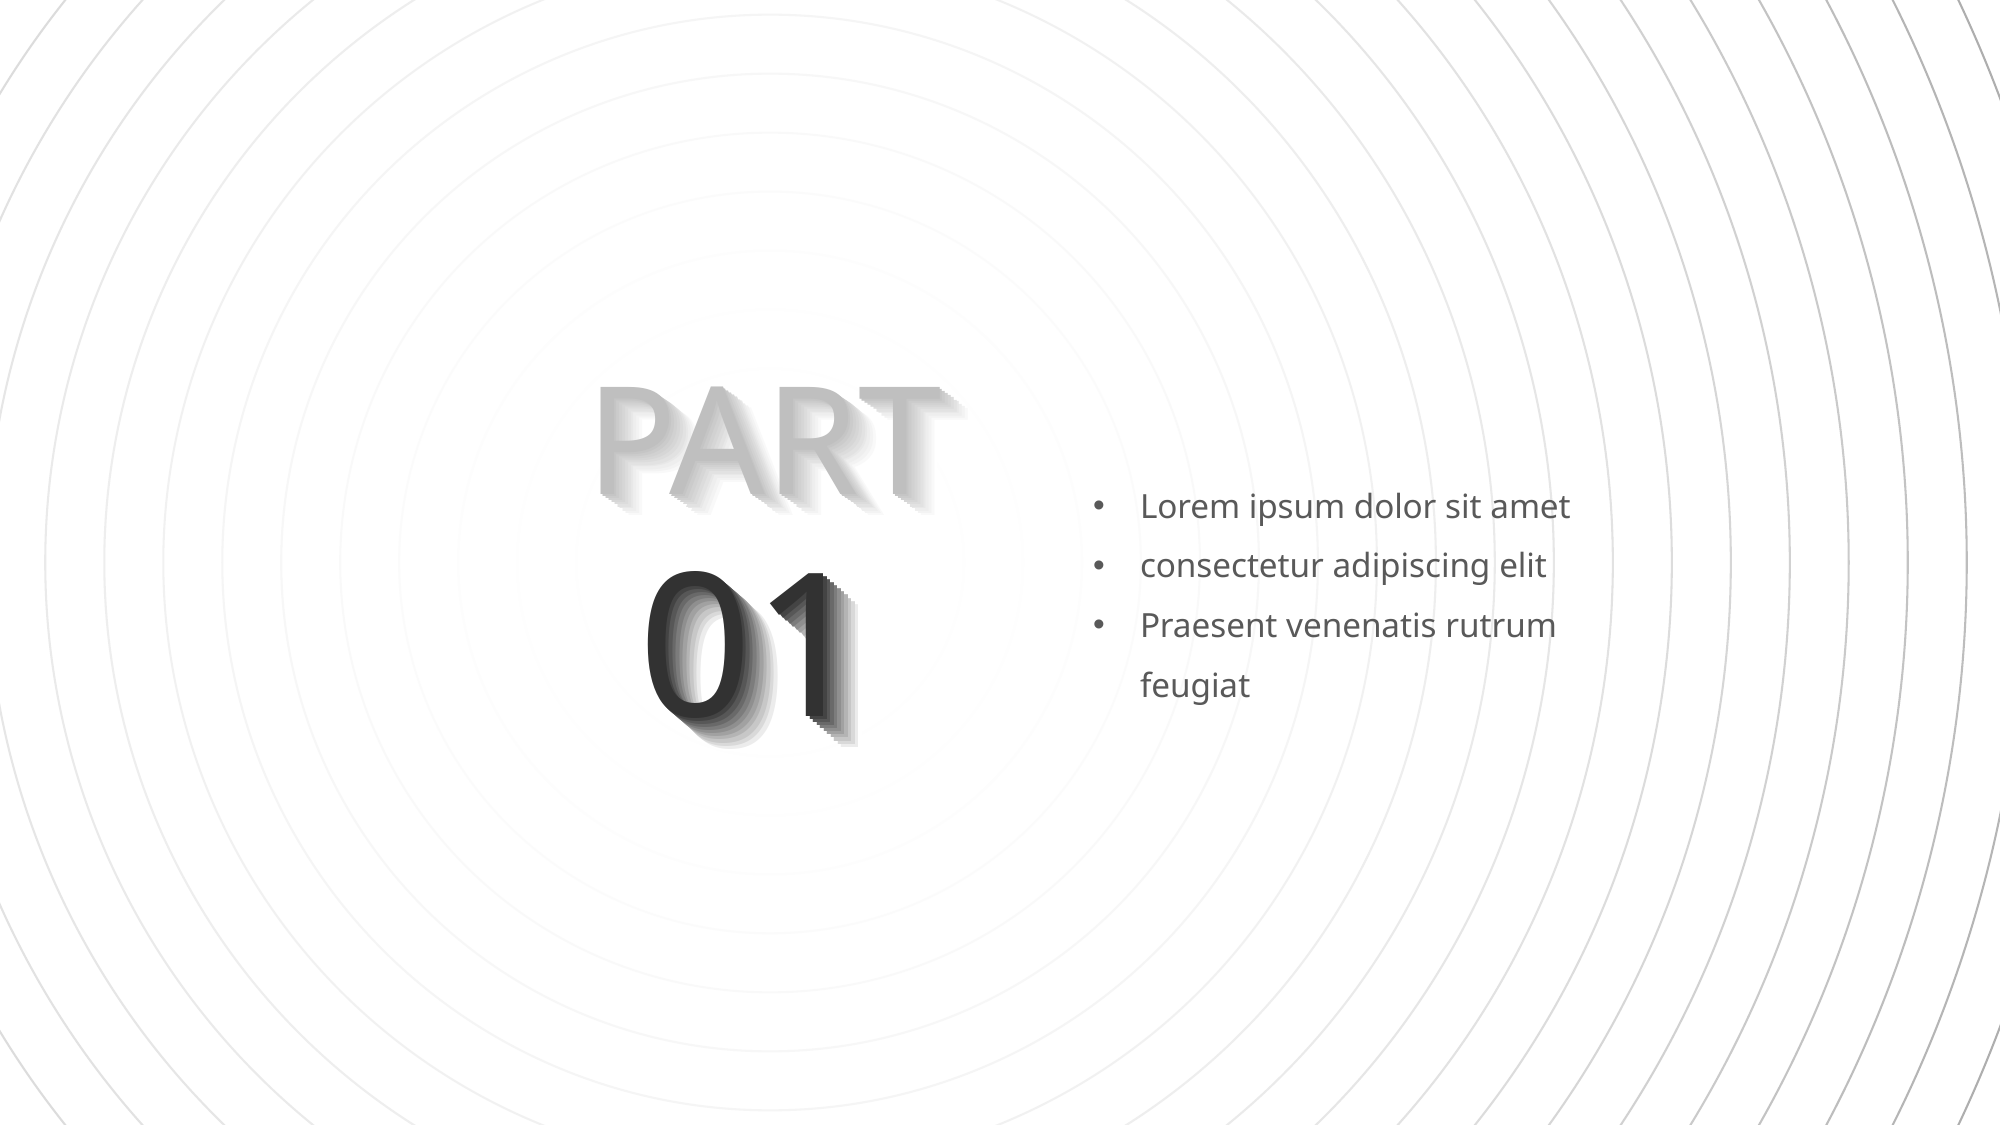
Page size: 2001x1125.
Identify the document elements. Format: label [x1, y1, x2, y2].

text_box [642, 508, 902, 801]
text_box [0, 0, 2000, 1125]
text_box [575, 337, 984, 557]
